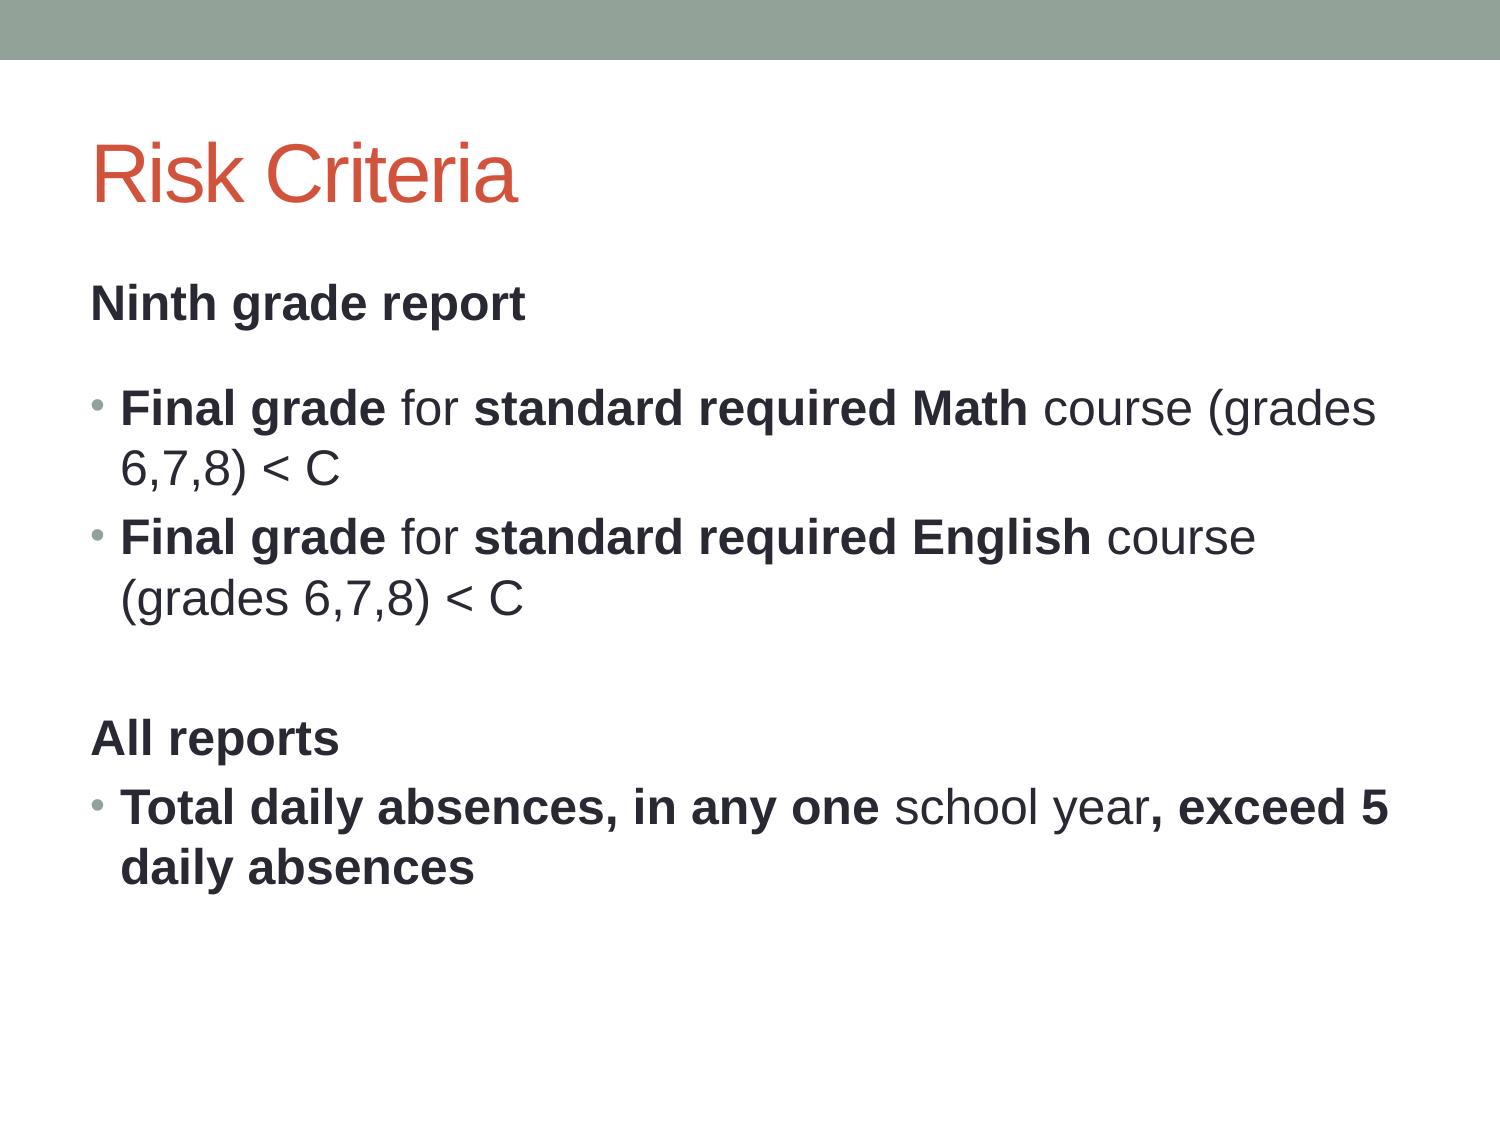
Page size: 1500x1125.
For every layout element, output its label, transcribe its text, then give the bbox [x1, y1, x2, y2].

title Risk Criteria [75, 87, 1425, 250]
list Ninth grade report Final grade for standard required Math course (grades 6,7,8) < C Final grade for standard required English course (grades 6,7,8) < C All reports Total daily absences, in any one school year, exceed 5 daily absences [75, 262, 1425, 1063]
